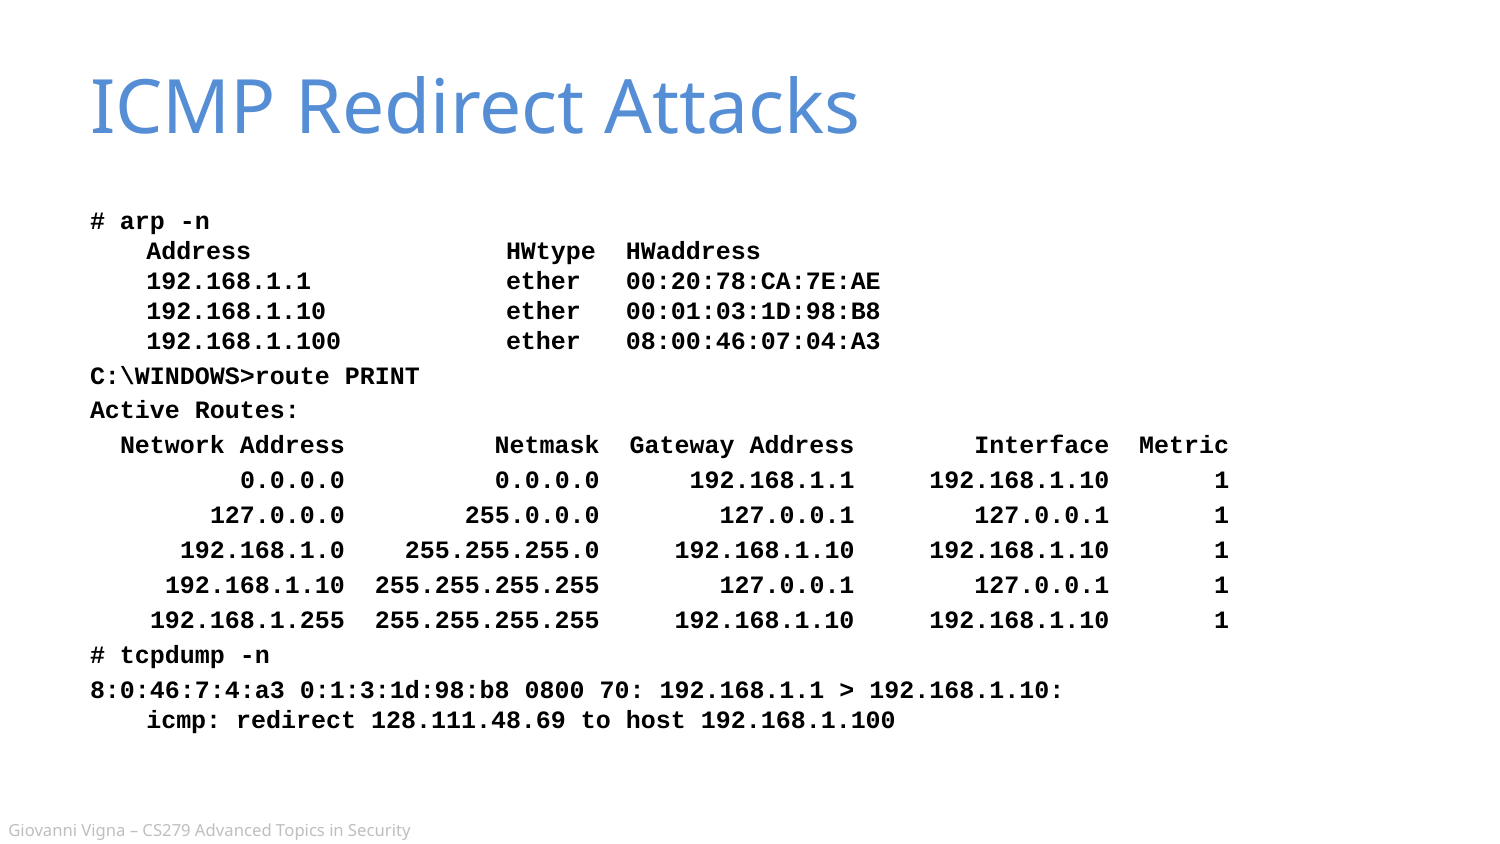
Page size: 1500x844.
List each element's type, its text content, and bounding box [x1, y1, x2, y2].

title ICMP Redirect Attacks [75, 33, 1425, 175]
list # arp -n Address HWtype HWaddress 192.168.1.1 ether 00:20:78:CA:7E:AE 192.168.1.10 ether 00:01:03:1D:98:B8 192.168.1.100 ether 08:00:46:07:04:A3 C:\WINDOWS>route PRINT Active Routes: Network Address Netmask Gateway Address Interface Metric 0.0.0.0 0.0.0.0 192.168.1.1 192.168.1.10 1 127.0.0.0 255.0.0.0 127.0.0.1 127.0.0.1 1 192.168.1.0 255.255.255.0 192.168.1.10 192.168.1.10 1 192.168.1.10 255.255.255.255 127.0.0.1 127.0.0.1 1 192.168.1.255 255.255.255.255 192.168.1.10 192.168.1.10 1 # tcpdump -n 8:0:46:7:4:a3 0:1:3:1d:98:b8 0800 70: 192.168.1.1 > 192.168.1.10: icmp: redirect 128.111.48.69 to host 192.168.1.100 [75, 196, 1425, 813]
